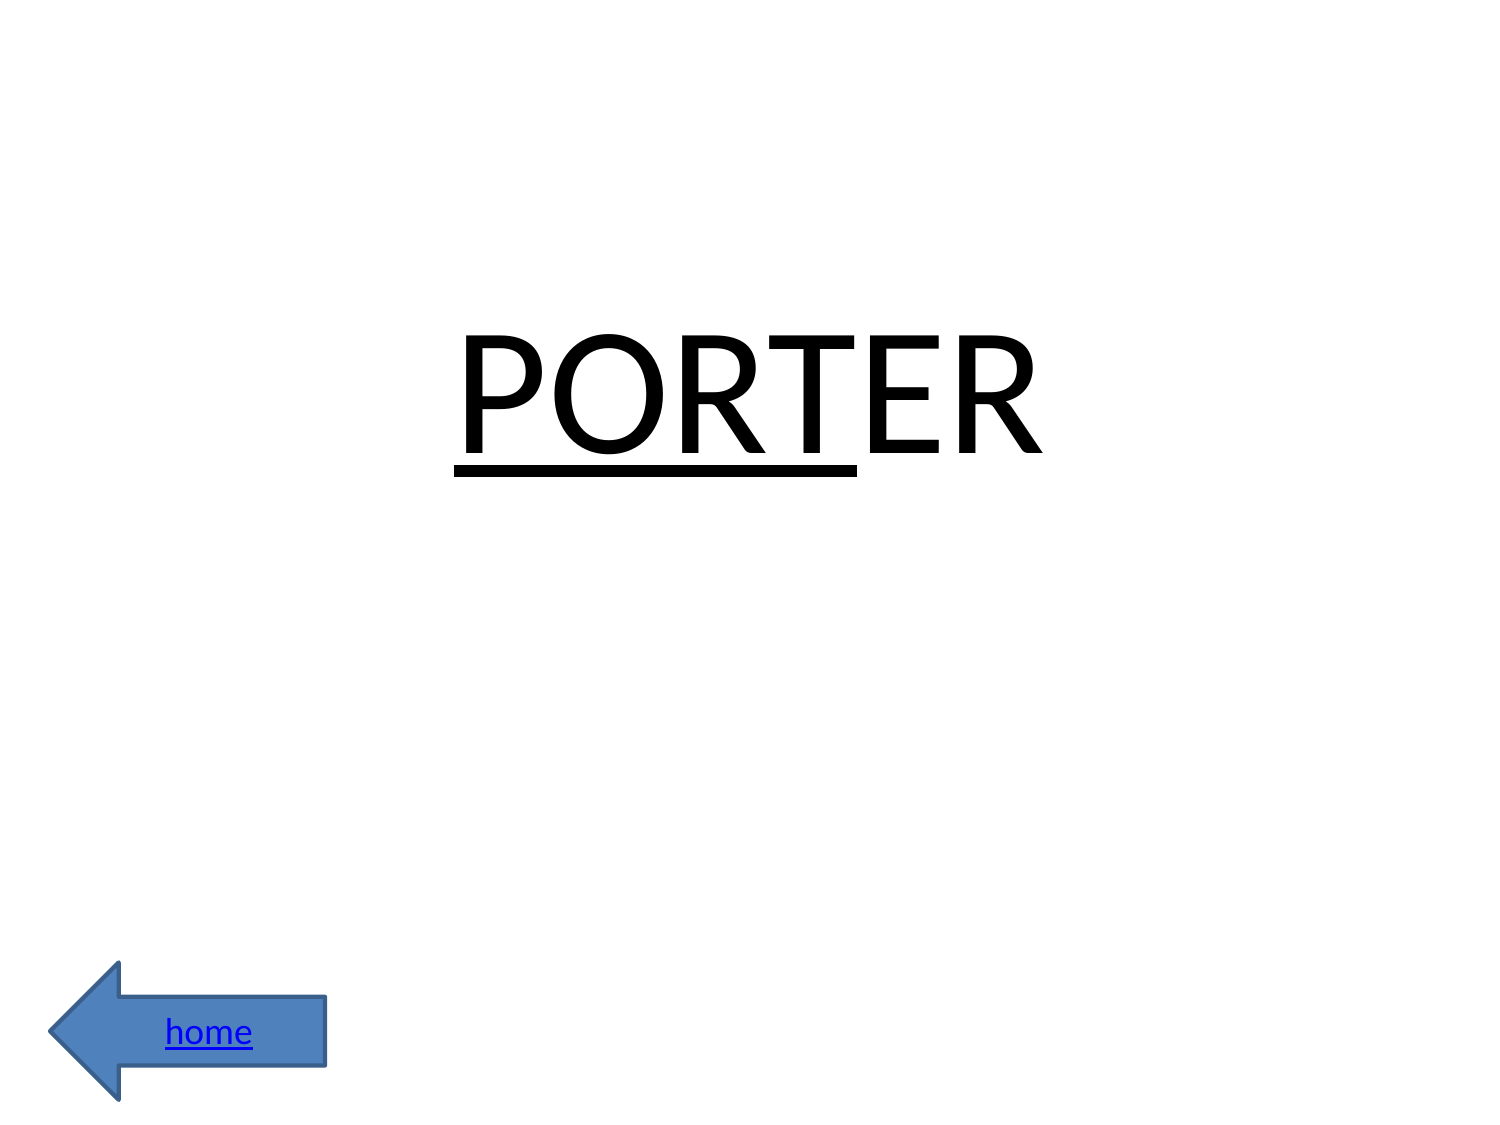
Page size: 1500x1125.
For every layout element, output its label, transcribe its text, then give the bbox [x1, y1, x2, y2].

text_box home [150, 999, 325, 1060]
list PORTER [75, 262, 1425, 1005]
text_box [47, 960, 328, 1102]
